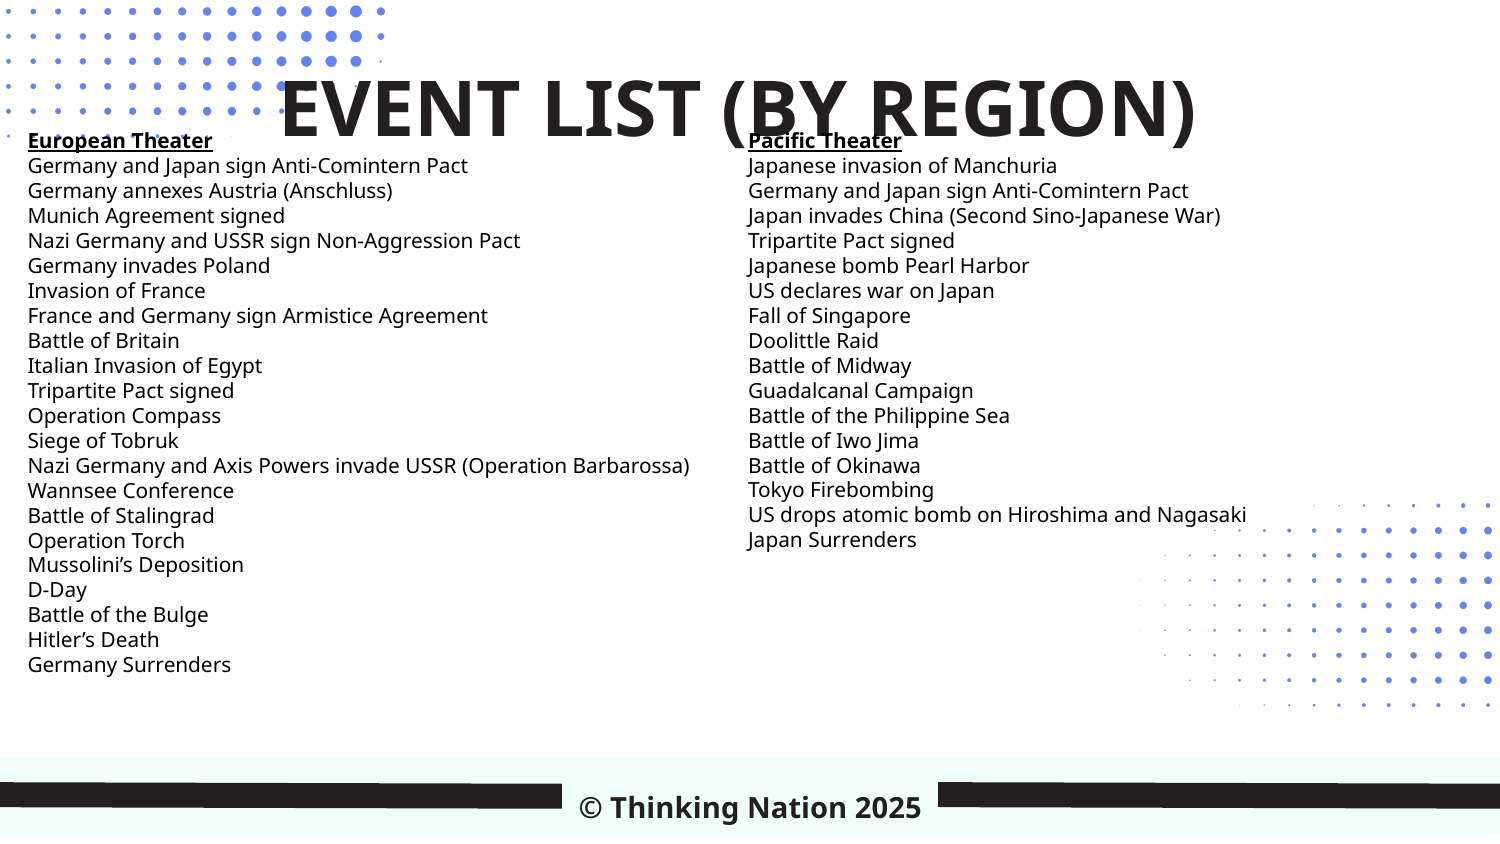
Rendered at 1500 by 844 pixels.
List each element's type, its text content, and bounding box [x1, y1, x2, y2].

text_box [1115, 503, 1500, 708]
text_box [0, 0, 385, 138]
text_box European Theater Germany and Japan sign Anti-Comintern Pact Germany annexes Austria (Anschluss) Munich Agreement signed Nazi Germany and USSR sign Non-Aggression Pact Germany invades Poland Invasion of France France and Germany sign Armistice Agreement Battle of Britain Italian Invasion of Egypt Tripartite Pact signed Operation Compass Siege of Tobruk Nazi Germany and Axis Powers invade USSR (Operation Barbarossa) Wannsee Conference Battle of Stalingrad Operation Torch Mussolini’s Deposition D-Day Battle of the Bulge Hitler’s Death Germany Surrenders [12, 112, 746, 717]
text_box EVENT LIST (BY REGION) [197, 22, 1279, 112]
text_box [0, 756, 1500, 835]
text_box Pacific Theater Japanese invasion of Manchuria Germany and Japan sign Anti-Comintern Pact Japan invades China (Second Sino-Japanese War) Tripartite Pact signed Japanese bomb Pearl Harbor US declares war on Japan Fall of Singapore Doolittle Raid Battle of Midway Guadalcanal Campaign Battle of the Philippine Sea Battle of Iwo Jima Battle of Okinawa Tokyo Firebombing US drops atomic bomb on Hiroshima and Nagasaki Japan Surrenders [733, 112, 1479, 593]
